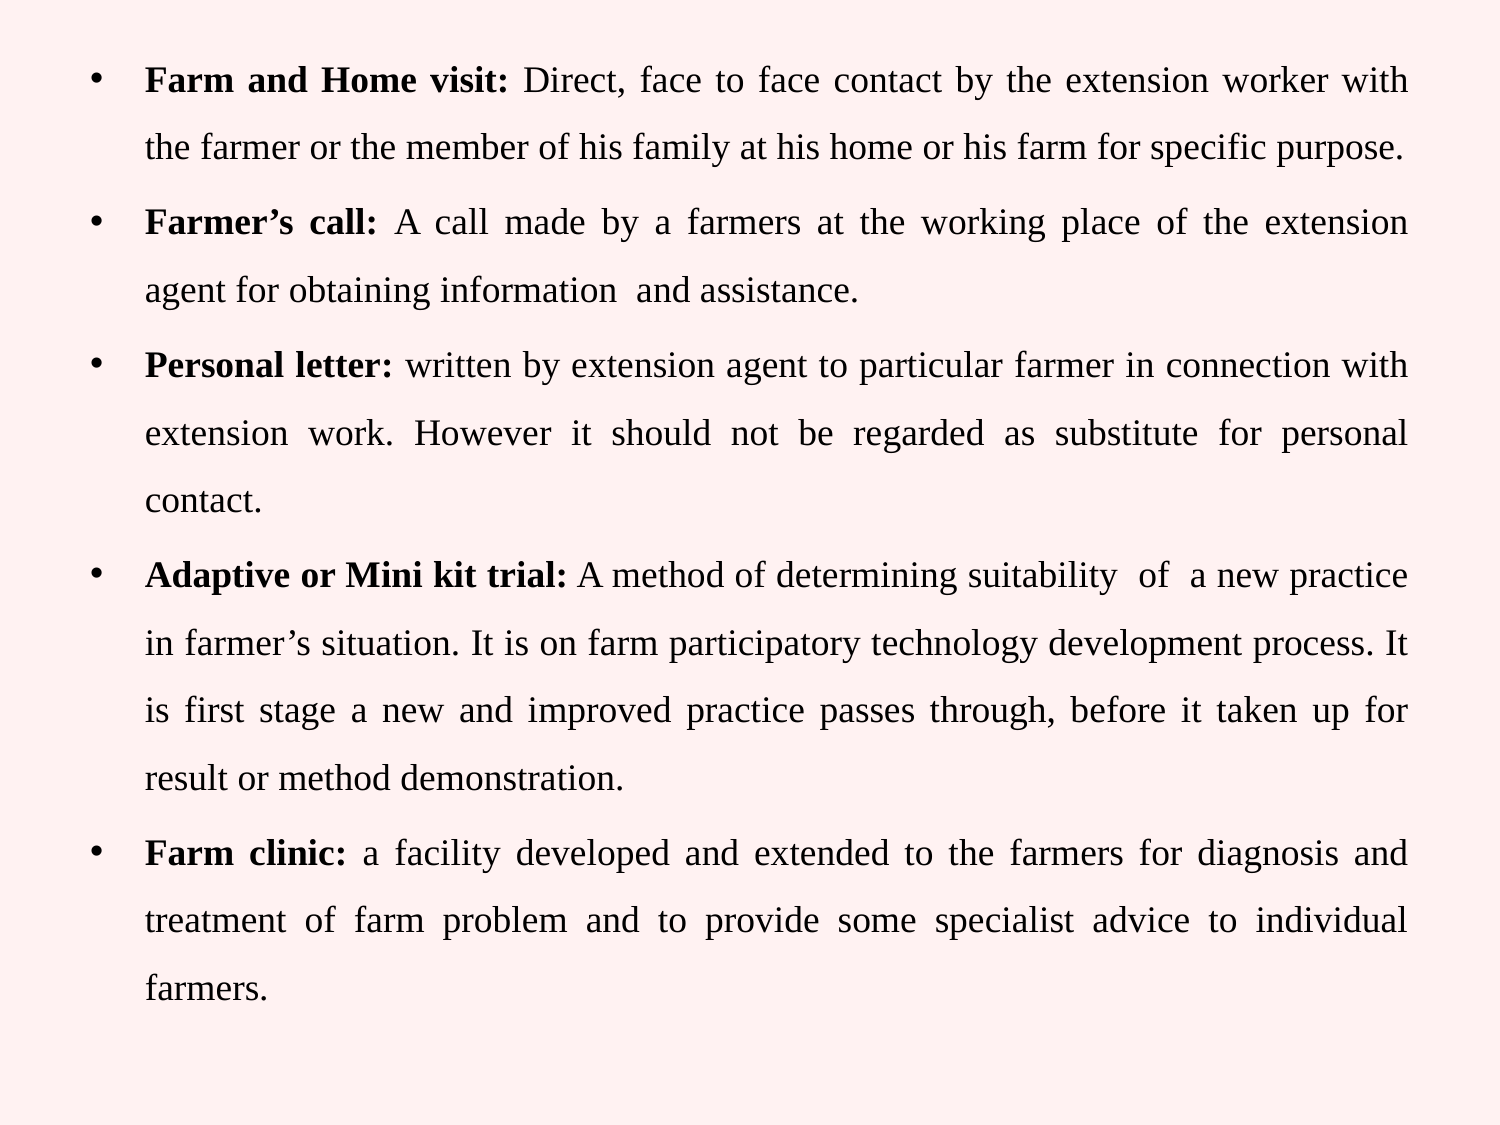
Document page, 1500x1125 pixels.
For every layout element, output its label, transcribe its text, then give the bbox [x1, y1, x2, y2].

list Farm and Home visit: Direct, face to face contact by the extension worker with the farmer or the member of his family at his home or his farm for specific purpose. Farmer’s call: A call made by a farmers at the working place of the extension agent for obtaining information and assistance. Personal letter: written by extension agent to particular farmer in connection with extension work. However it should not be regarded as substitute for personal contact. Adaptive or Mini kit trial: A method of determining suitability of a new practice in farmer’s situation. It is on farm participatory technology development process. It is first stage a new and improved practice passes through, before it taken up for result or method demonstration. Farm clinic: a facility developed and extended to the farmers for diagnosis and treatment of farm problem and to provide some specialist advice to individual farmers. [75, 24, 1425, 1088]
